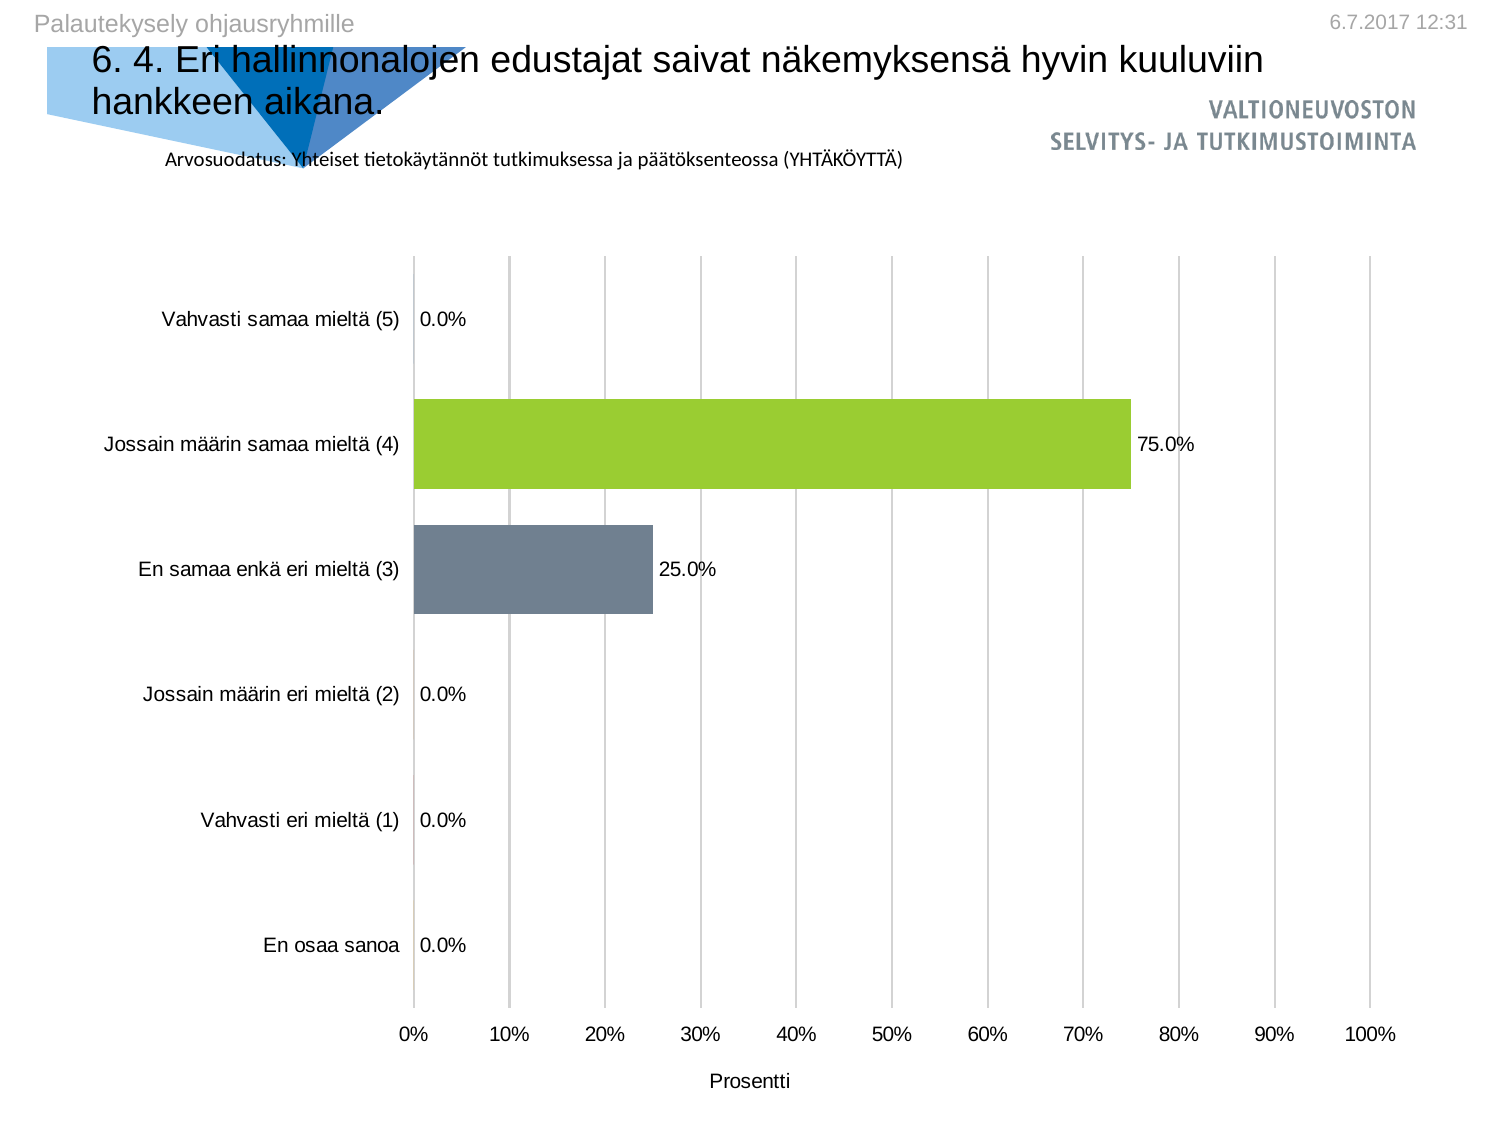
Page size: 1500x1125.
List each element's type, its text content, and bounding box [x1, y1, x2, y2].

title Arvosuodatus: Yhteiset tietokäytännöt tutkimuksessa ja päätöksenteossa (YHTÄKÖYTTÄ) [148, 123, 1500, 217]
list Palautekysely ohjausryhmille [0, 0, 1500, 38]
chart [76, 238, 1424, 1125]
title 6. 4. Eri hallinnonalojen edustajat saivat näkemyksensä hyvin kuuluviin hankkeen aikana. [76, 38, 1427, 126]
